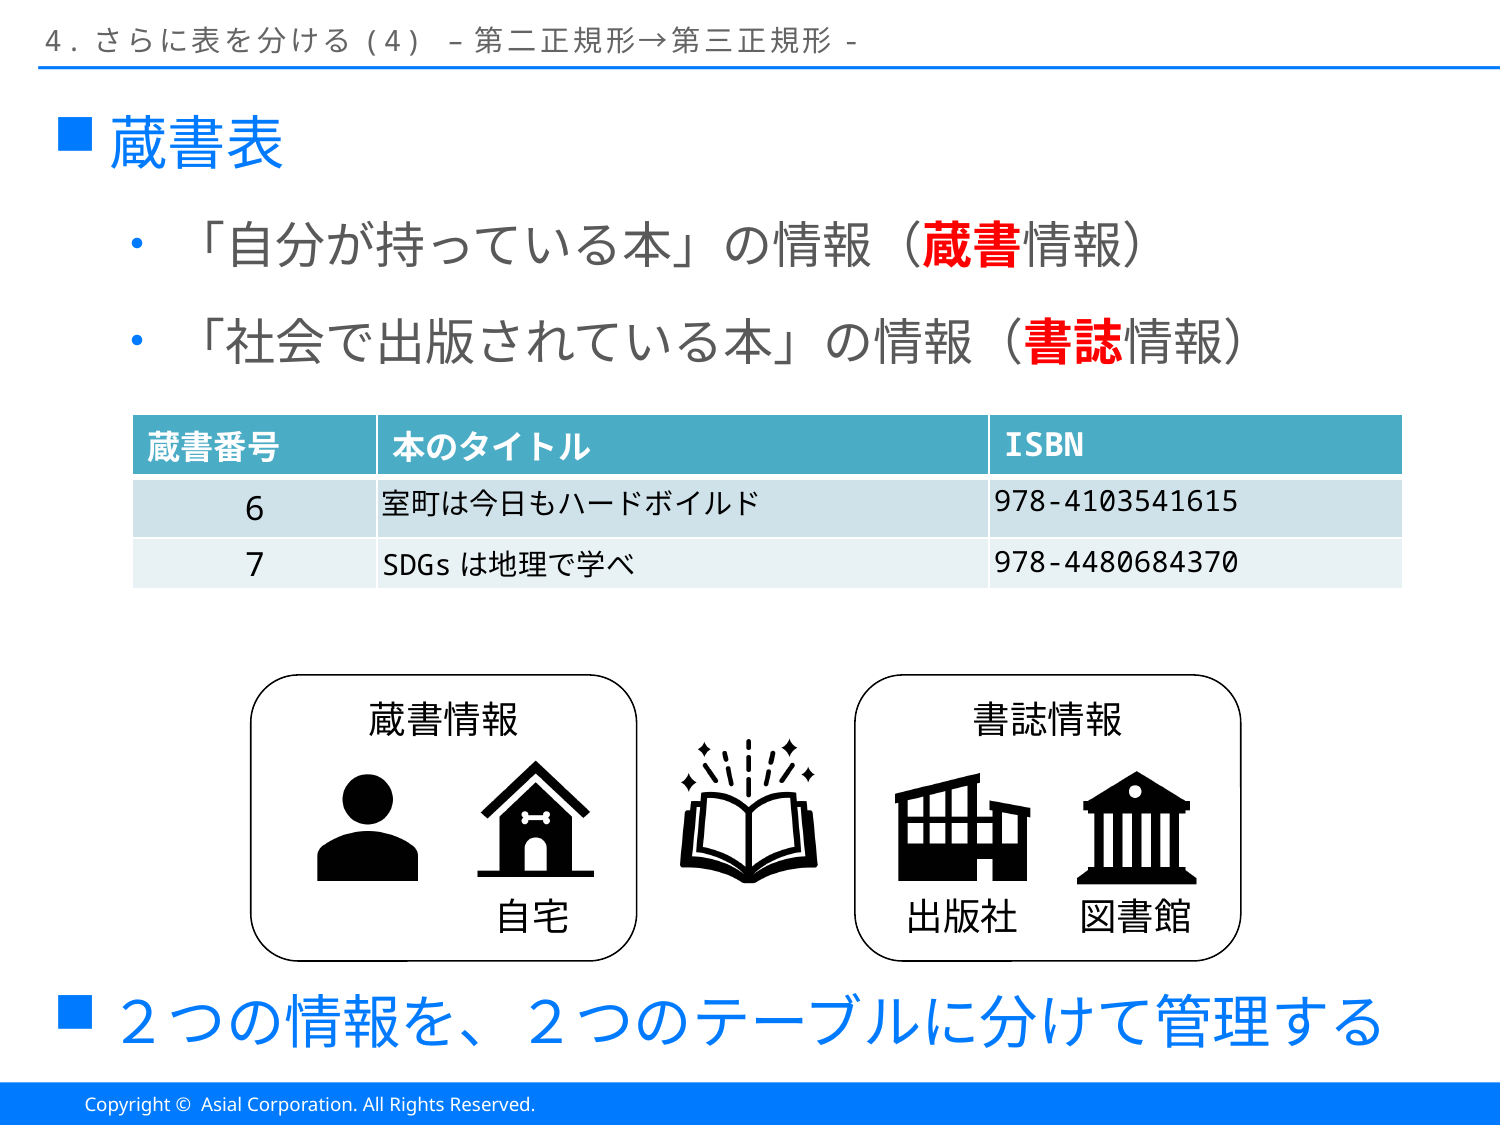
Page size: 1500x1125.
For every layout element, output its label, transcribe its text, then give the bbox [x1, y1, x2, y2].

text_box 図書館 [1064, 911, 1209, 946]
list 蔵書表 「自分が持っている本」の情報（蔵書情報） 「社会で出版されている本」の情報（書誌情報） ２つの情報を、２つのテーブルに分けて管理する [38, 84, 1459, 988]
picture [887, 752, 1039, 904]
text_box 蔵書情報 [248, 672, 639, 964]
table_header 本のタイトル [378, 415, 988, 474]
table_cell 室町は今日もハードボイルド [378, 480, 988, 537]
text_box 自宅 [460, 902, 605, 946]
picture [673, 735, 824, 886]
picture [291, 752, 443, 904]
table_cell 978-4480684370 [990, 539, 1402, 588]
picture [1061, 752, 1212, 904]
table_cell 6 [133, 480, 376, 537]
text_box 出版社 [890, 911, 1035, 946]
title 4.さらに表を分ける(4) –第二正規形→第三正規形- [29, 7, 1223, 72]
table_cell 978-4103541615 [990, 480, 1402, 537]
picture [459, 743, 611, 894]
table_cell SDGsは地理で学べ [378, 539, 988, 588]
table_cell 7 [133, 539, 376, 588]
text_box 書誌情報 [852, 672, 1243, 964]
table_header 蔵書番号 [133, 415, 376, 474]
table_header ISBN [990, 415, 1402, 474]
